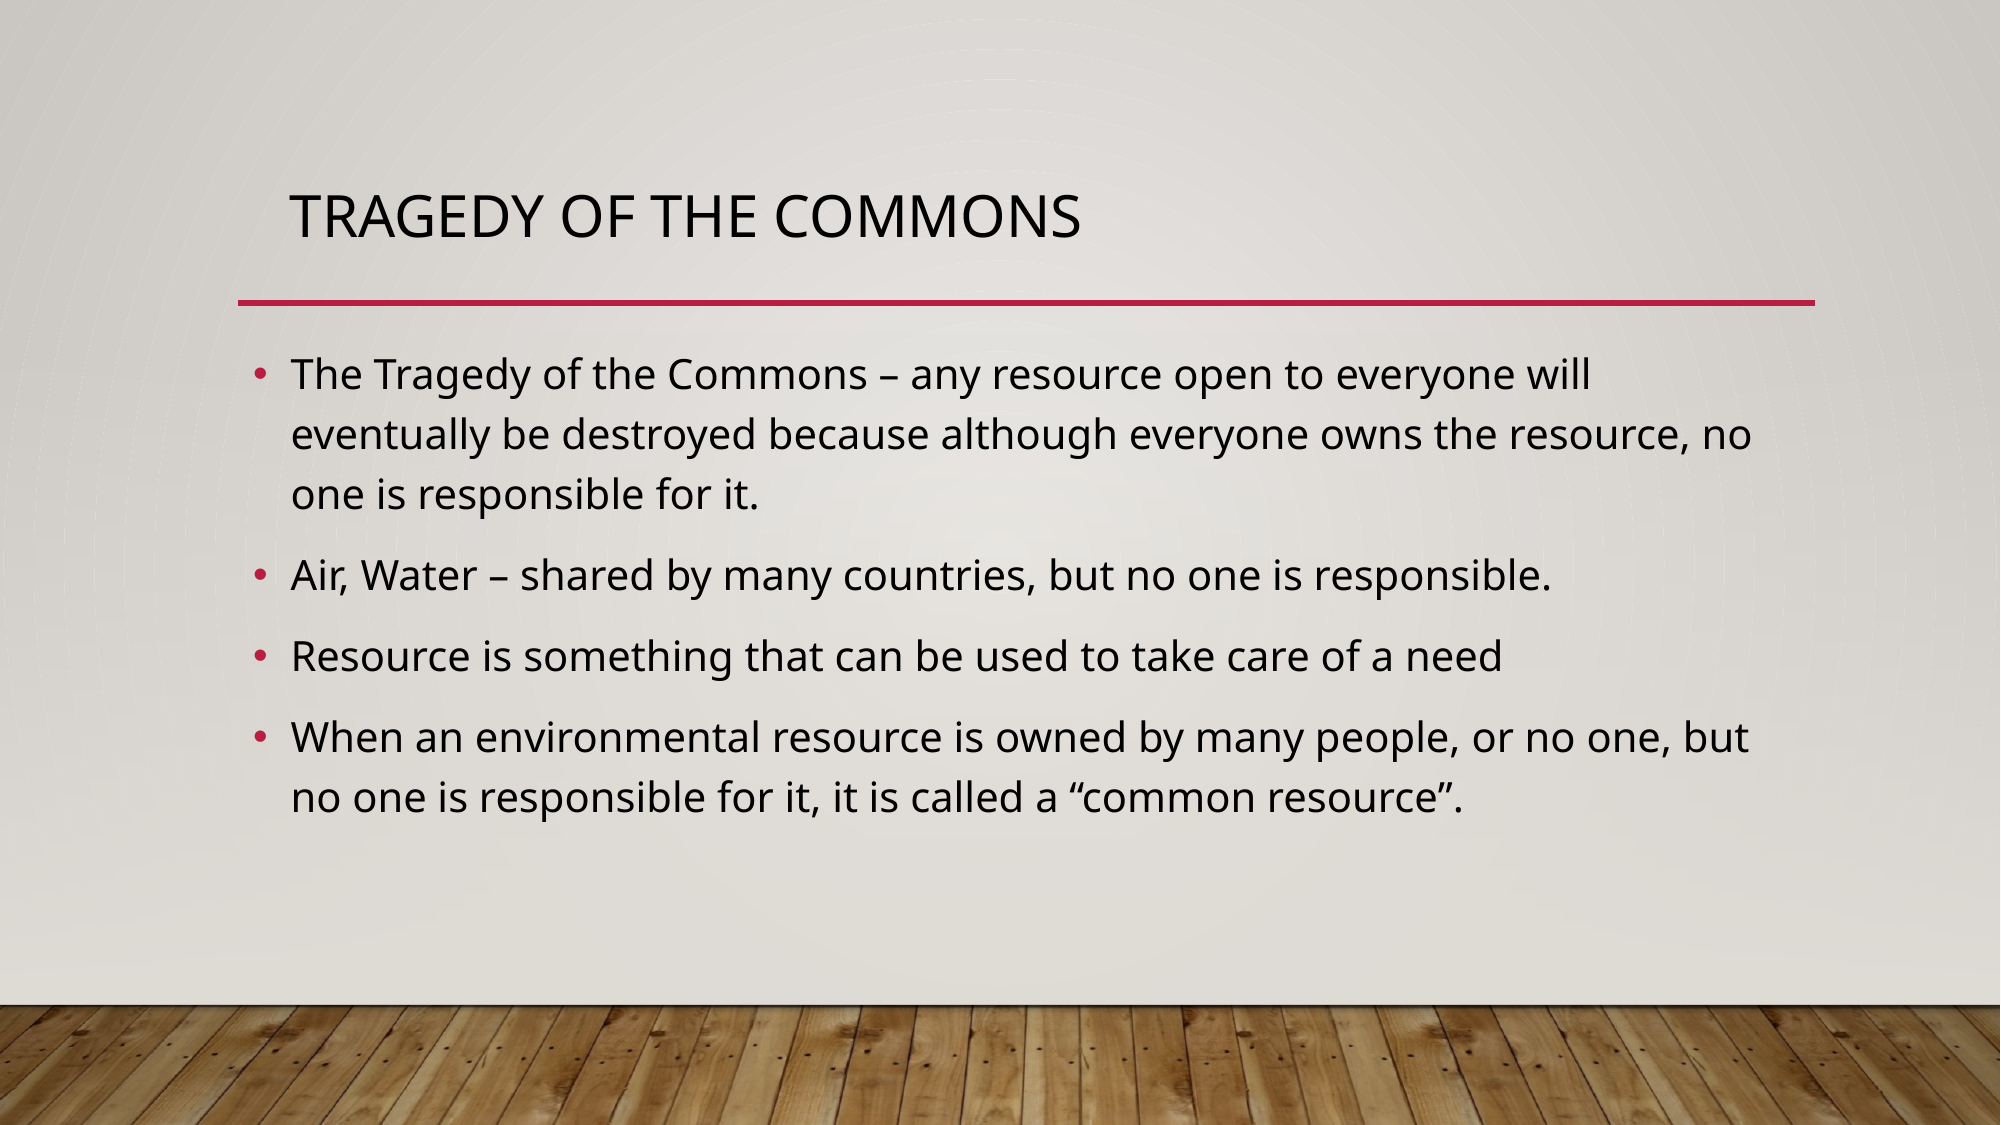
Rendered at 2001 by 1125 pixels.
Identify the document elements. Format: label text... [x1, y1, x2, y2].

title Tragedy of the Commons [274, 179, 1851, 306]
picture [0, 1005, 2000, 1125]
list The Tragedy of the Commons – any resource open to everyone will eventually be destroyed because although everyone owns the resource, no one is responsible for it. Air, Water – shared by many countries, but no one is responsible. Resource is something that can be used to take care of a need When an environmental resource is owned by many people, or no one, but no one is responsible for it, it is called a “common resource”. [238, 330, 1814, 897]
